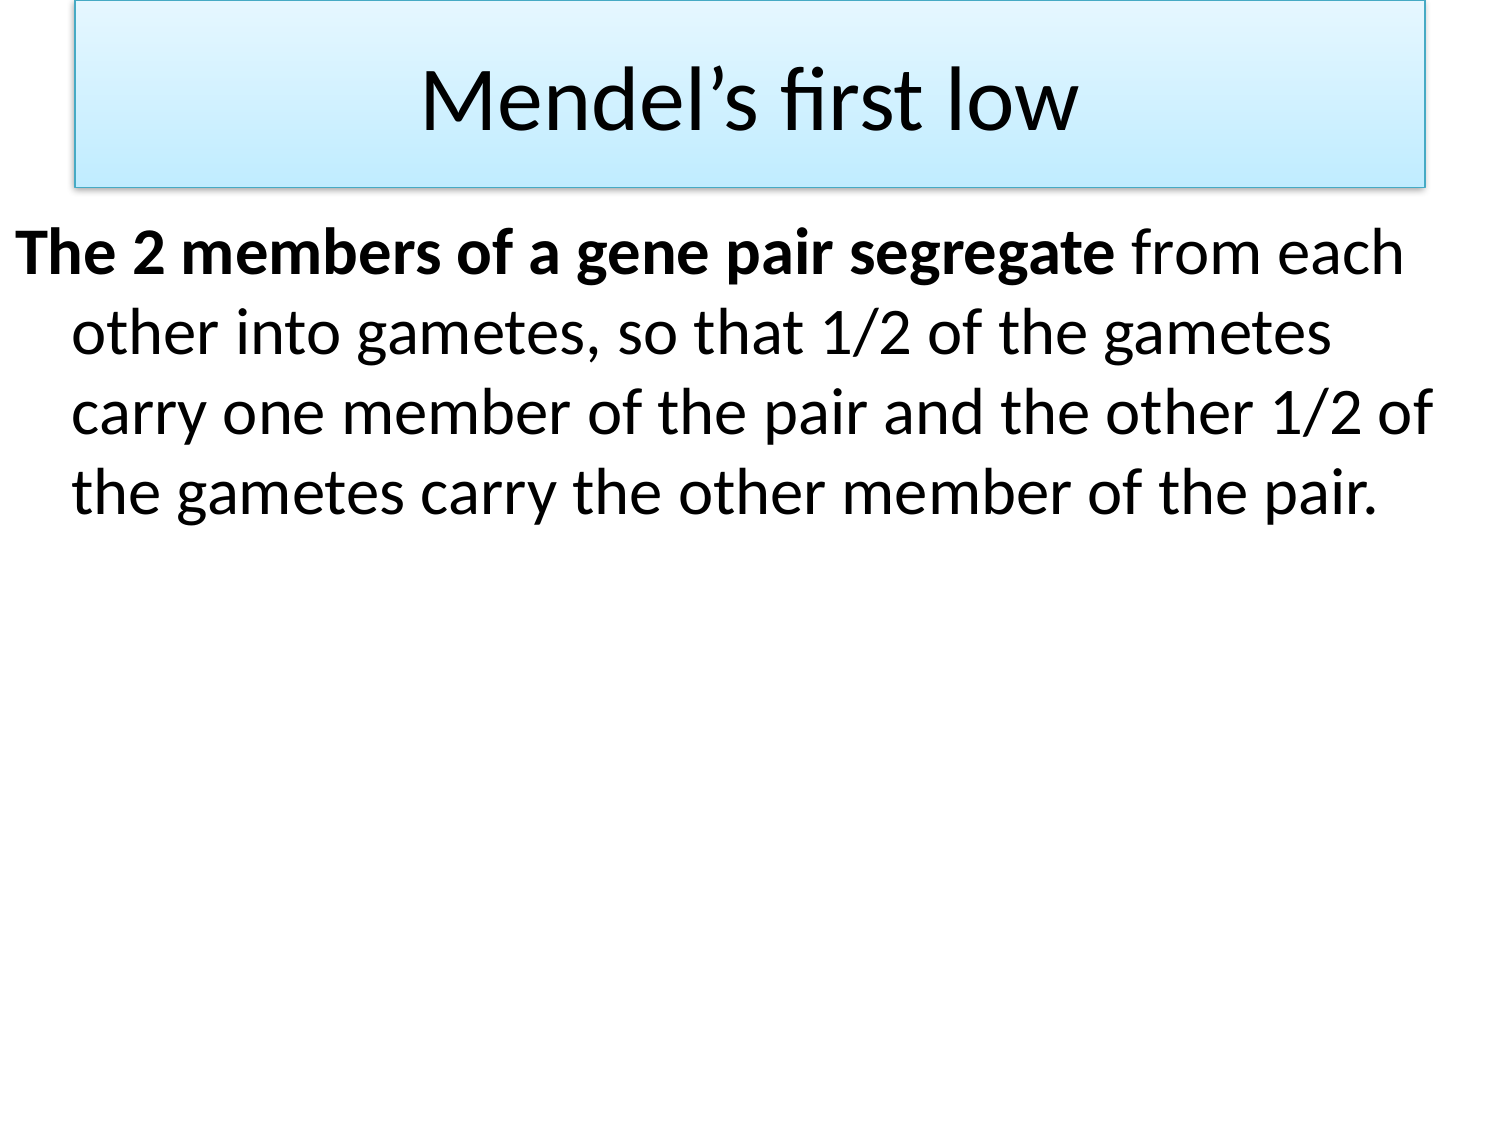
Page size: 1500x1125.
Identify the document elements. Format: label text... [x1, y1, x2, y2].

list The 2 members of a gene pair segregate from each other into gametes, so that 1/2 of the gametes carry one member of the pair and the other 1/2 of the gametes carry the other member of the pair. [0, 200, 1500, 943]
title Mendel’s first low [74, 0, 1426, 188]
